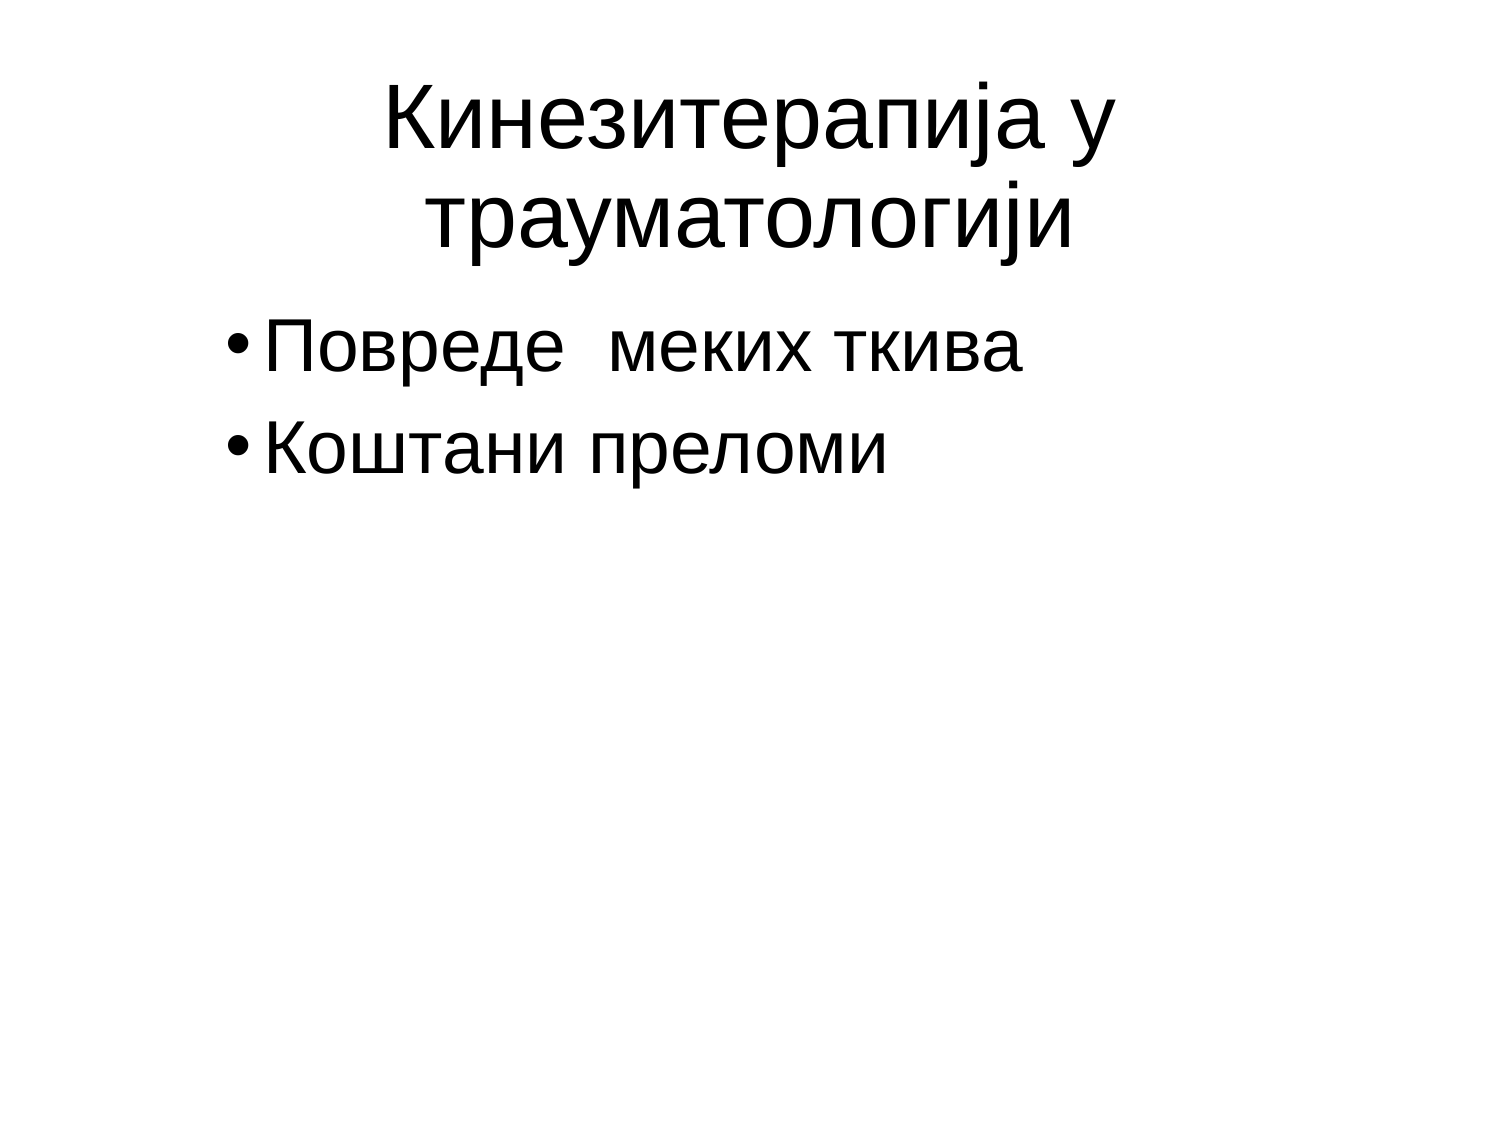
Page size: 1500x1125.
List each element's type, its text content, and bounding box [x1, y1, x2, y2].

title Кинезитерапија у трауматологији [103, 59, 1397, 278]
list Повреде меких ткива Коштани преломи [210, 299, 1500, 727]
